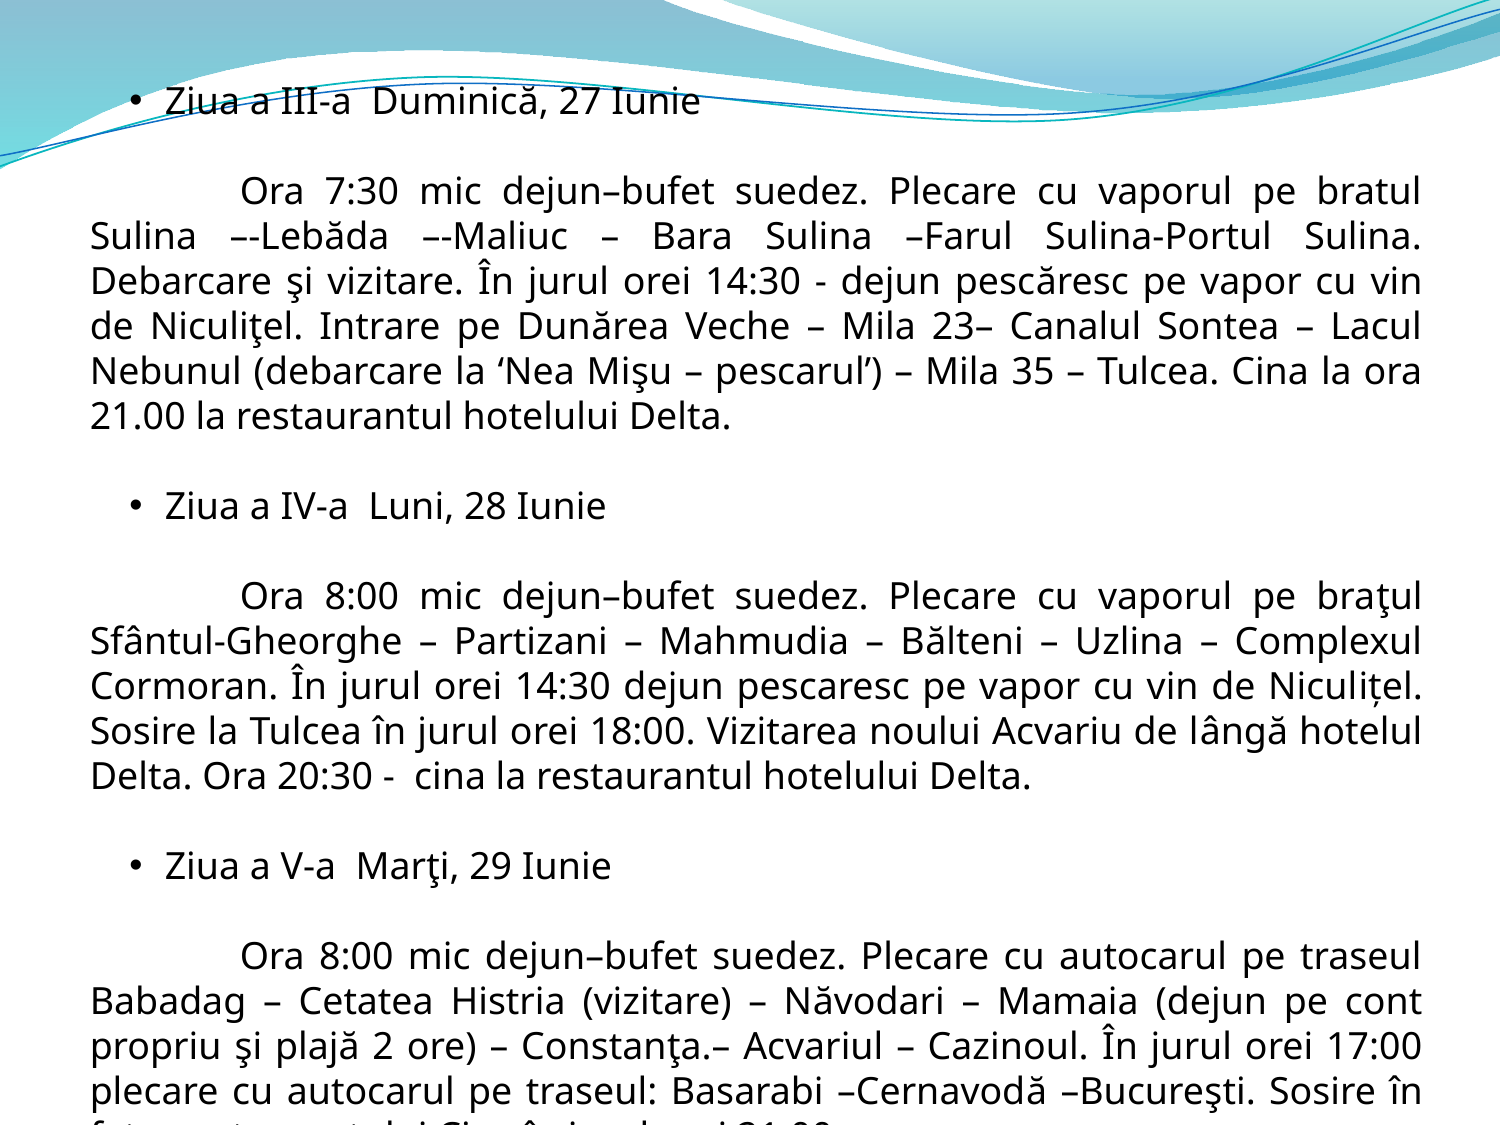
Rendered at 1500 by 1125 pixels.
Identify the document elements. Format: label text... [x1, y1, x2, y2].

text_box Ziua a III-a Duminică, 27 Iunie Ora 7:30 mic dejun–bufet suedez. Plecare cu vaporul pe bratul Sulina –-Lebăda –-Maliuc – Bara Sulina –Farul Sulina-Portul Sulina. Debarcare şi vizitare. În jurul orei 14:30 - dejun pescăresc pe vapor cu vin de Niculiţel. Intrare pe Dunărea Veche – Mila 23– Canalul Sontea – Lacul Nebunul (debarcare la ‘Nea Mişu – pescarul’) – Mila 35 – Tulcea. Cina la ora 21.00 la restaurantul hotelului Delta. Ziua a IV-a Luni, 28 Iunie Ora 8:00 mic dejun–bufet suedez. Plecare cu vaporul pe braţul Sfântul-Gheorghe – Partizani – Mahmudia – Bălteni – Uzlina – Complexul Cormoran. În jurul orei 14:30 dejun pescaresc pe vapor cu vin de Niculiţel. Sosire la Tulcea în jurul orei 18:00. Vizitarea noului Acvariu de lângă hotelul Delta. Ora 20:30 - cina la restaurantul hotelului Delta. Ziua a V-a Marţi, 29 Iunie Ora 8:00 mic dejun–bufet suedez. Plecare cu autocarul pe traseul Babadag – Cetatea Histria (vizitare) – Năvodari – Mamaia (dejun pe cont propriu şi plajă 2 ore) – Constanţa.– Acvariul – Cazinoul. În jurul orei 17:00 plecare cu autocarul pe traseul: Basarabi –Cernavodă –Bucureşti. Sosire în faţa restaurantului Cina în jurul orei 21:00. [74, 24, 1438, 1125]
